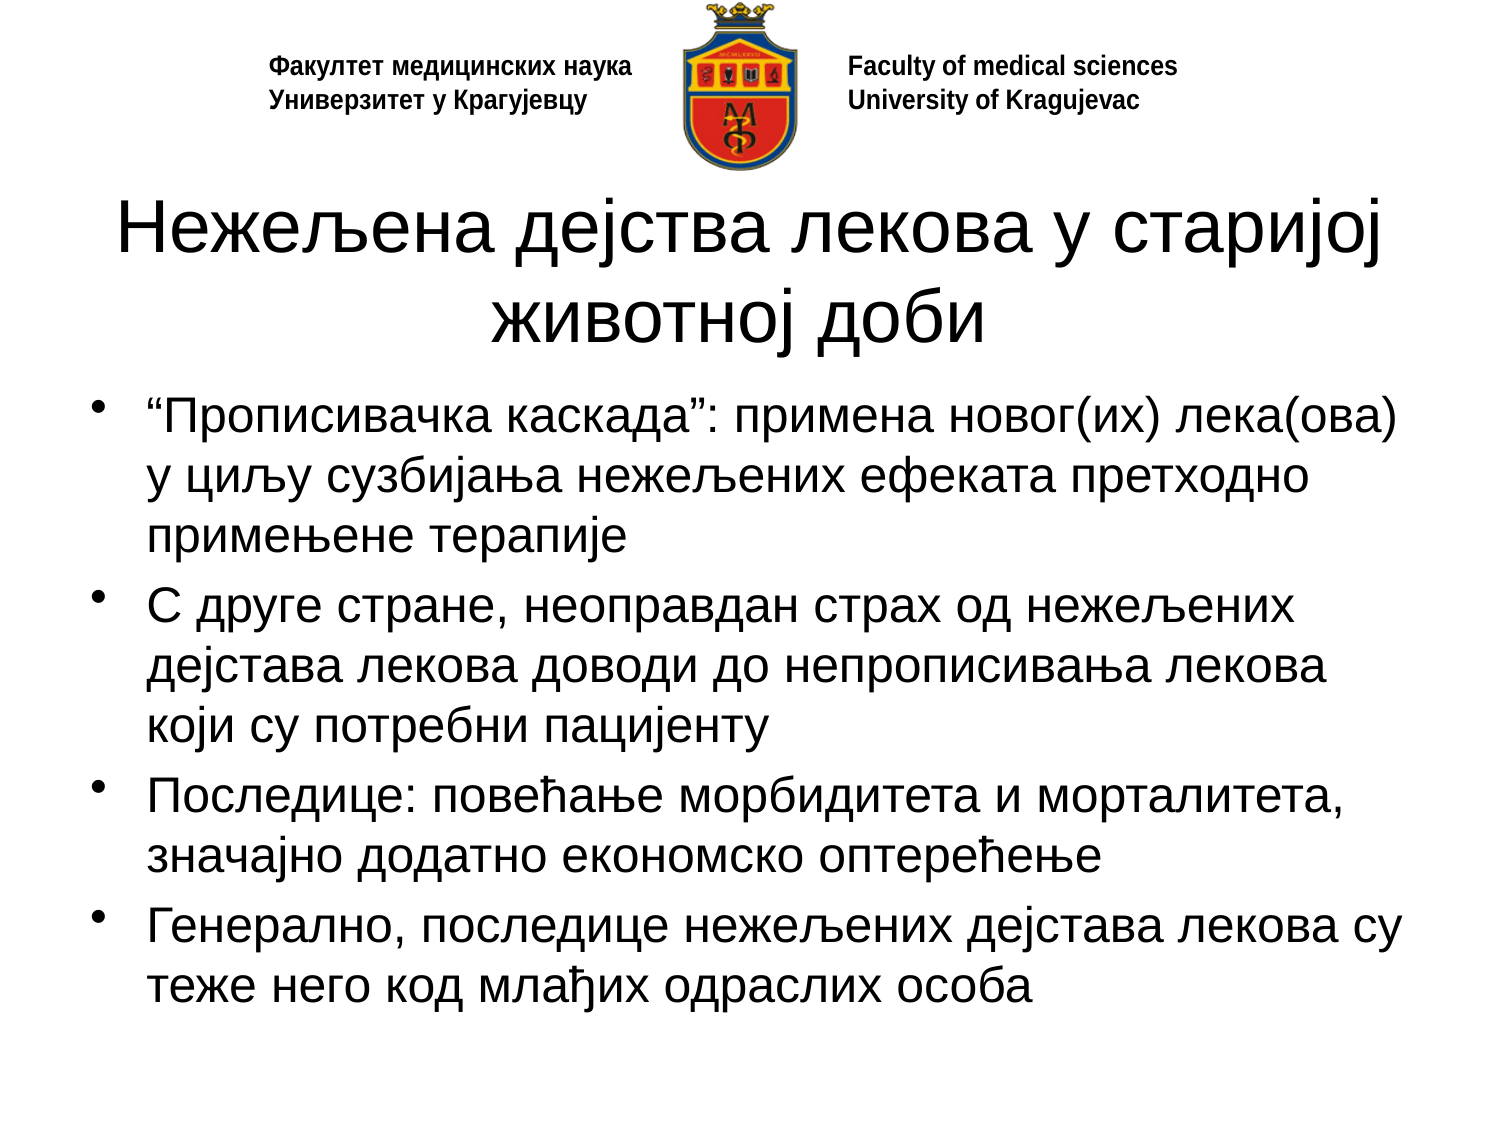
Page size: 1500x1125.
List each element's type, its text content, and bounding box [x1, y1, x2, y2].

list “Прописивачка каскада”: примена новог(их) лека(ова) у циљу сузбијања нежељених ефеката претходно примењене терапије С друге стране, неоправдан страх од нежељених дејстава лекова доводи до непрописивања лекова који су потребни пацијенту Последице: повећање морбидитета и морталитета, значајно додатно економско оптерећење Генерално, последице нежељених дејстава лекова су теже него код млађих одраслих особа [74, 374, 1426, 1118]
title Нежељена дејства лекова у старијој животној доби [74, 173, 1426, 362]
